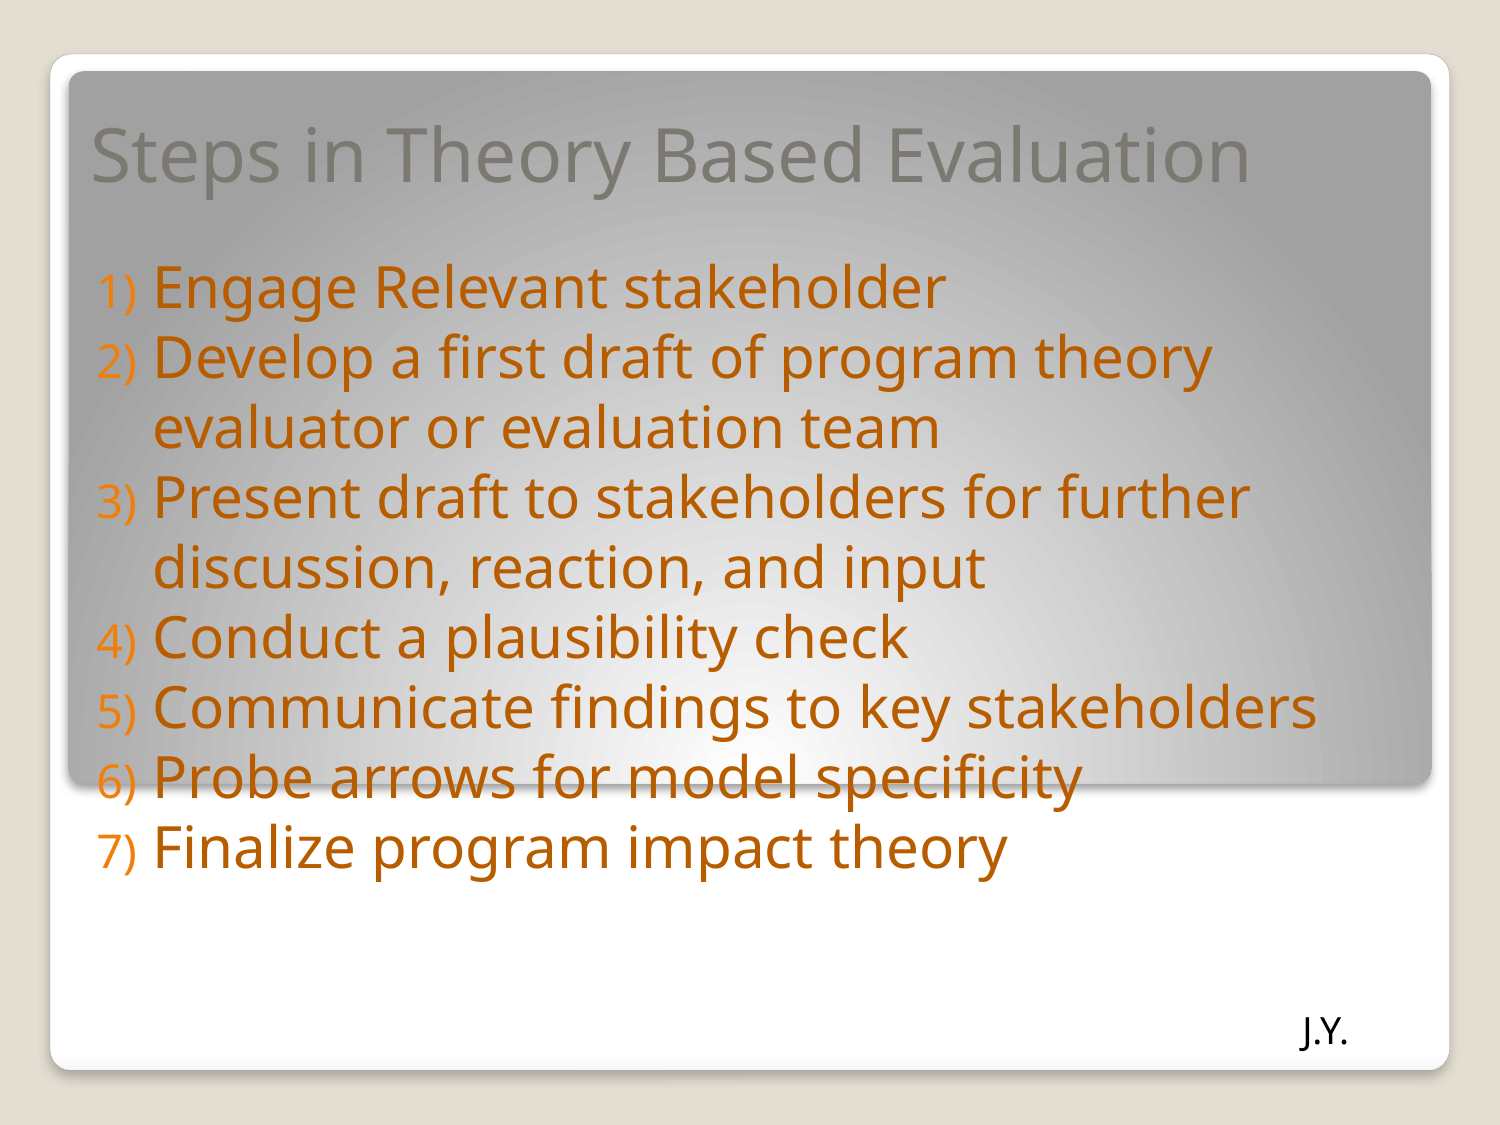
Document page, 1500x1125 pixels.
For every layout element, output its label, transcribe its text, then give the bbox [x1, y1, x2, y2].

list Engage Relevant stakeholder Develop a first draft of program theory evaluator or evaluation team Present draft to stakeholders for further discussion, reaction, and input Conduct a plausibility check Communicate findings to key stakeholders Probe arrows for model specificity Finalize program impact theory [76, 249, 1420, 992]
title Steps in Theory Based Evaluation [75, 99, 1418, 288]
text_box J.Y. [1287, 999, 1388, 1060]
